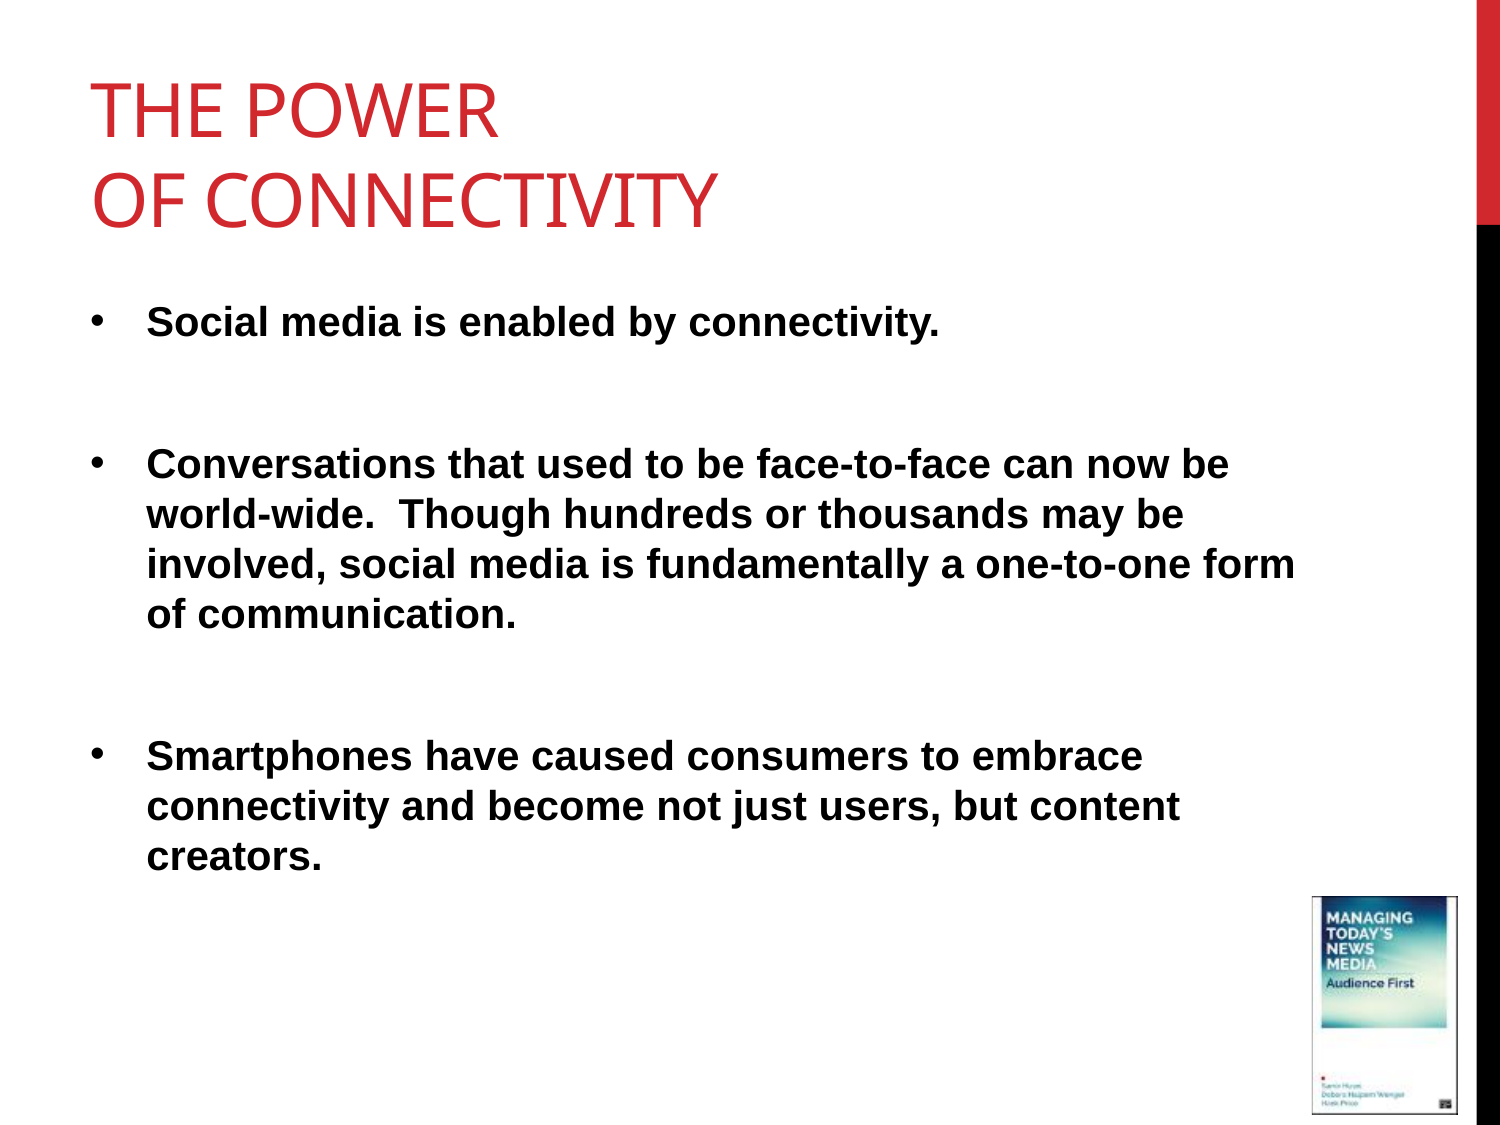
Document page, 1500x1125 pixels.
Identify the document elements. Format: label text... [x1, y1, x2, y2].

picture [1311, 896, 1458, 1115]
title The power of connectivity [75, 25, 1025, 250]
list Social media is enabled by connectivity. Conversations that used to be face-to-face can now be world-wide. Though hundreds or thousands may be involved, social media is fundamentally a one-to-one form of communication. Smartphones have caused consumers to embrace connectivity and become not just users, but content creators. [75, 287, 1325, 1005]
